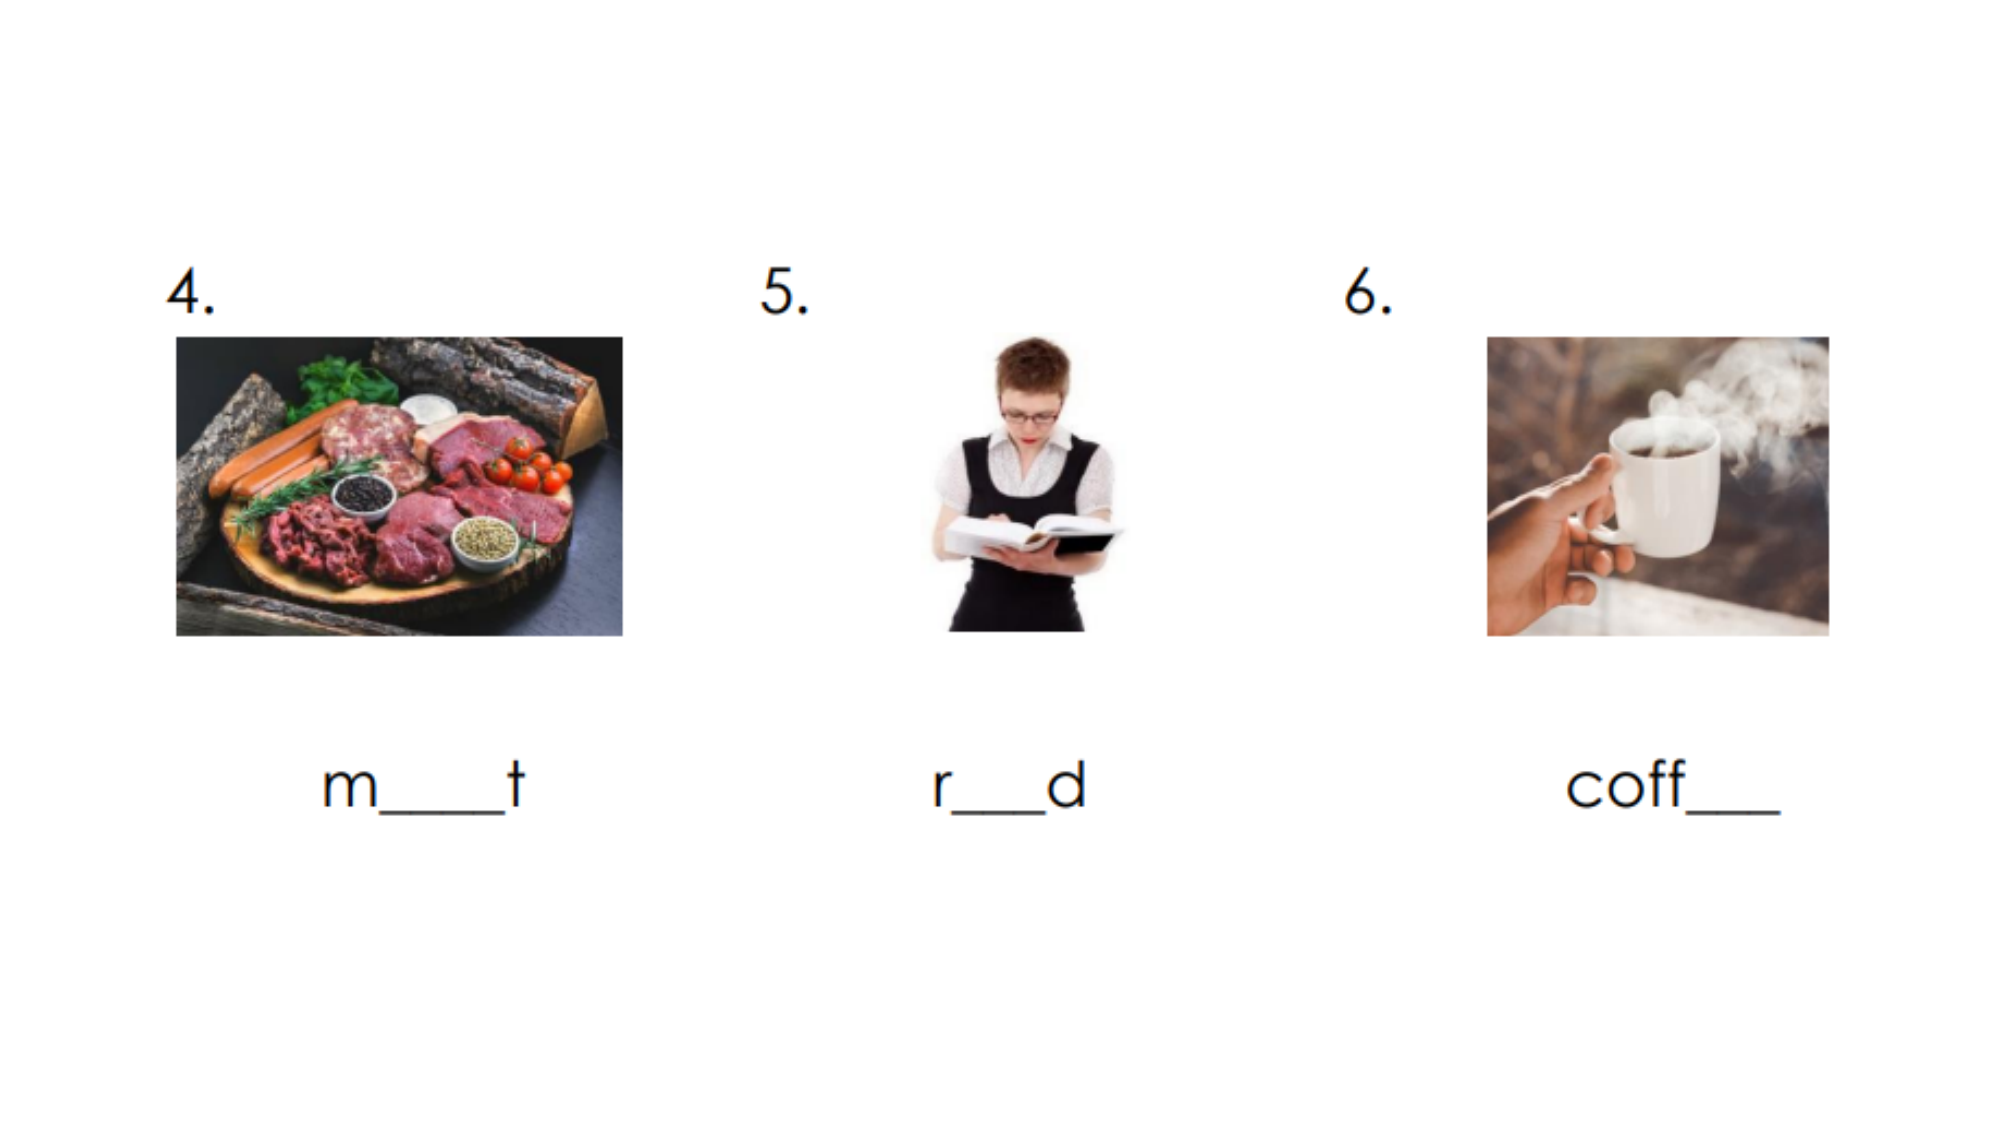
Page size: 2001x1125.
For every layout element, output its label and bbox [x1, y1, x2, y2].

picture [105, 224, 1895, 901]
